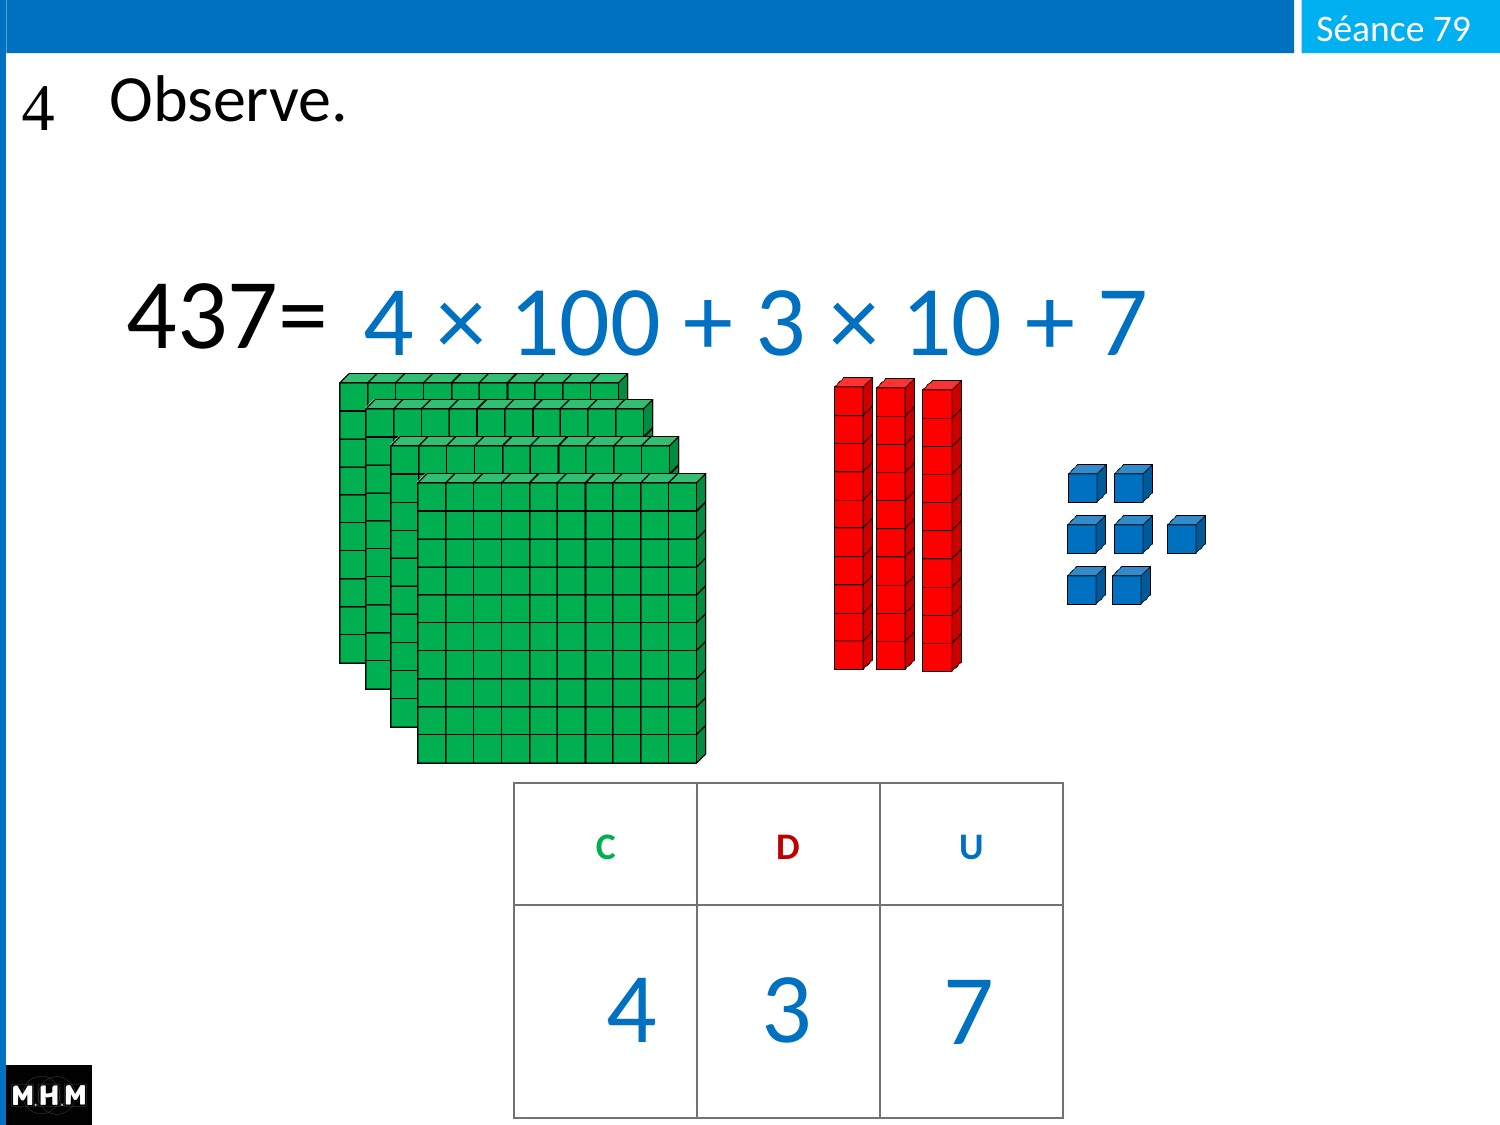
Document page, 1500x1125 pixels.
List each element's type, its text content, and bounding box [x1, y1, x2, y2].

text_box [513, 783, 1064, 1118]
title Observe. [94, 57, 1389, 144]
picture [335, 370, 708, 766]
picture [1064, 513, 1108, 555]
picture [832, 375, 918, 672]
picture [1111, 513, 1155, 555]
picture [1111, 462, 1155, 504]
picture [1164, 513, 1208, 555]
picture [1109, 564, 1153, 606]
text_box 4 × 100 + 3 × 10 + 7 [349, 239, 1313, 383]
text_box 437= … [111, 240, 349, 376]
picture [1064, 564, 1108, 606]
picture [920, 378, 965, 674]
picture [6, 1065, 92, 1125]
picture [1065, 462, 1109, 504]
